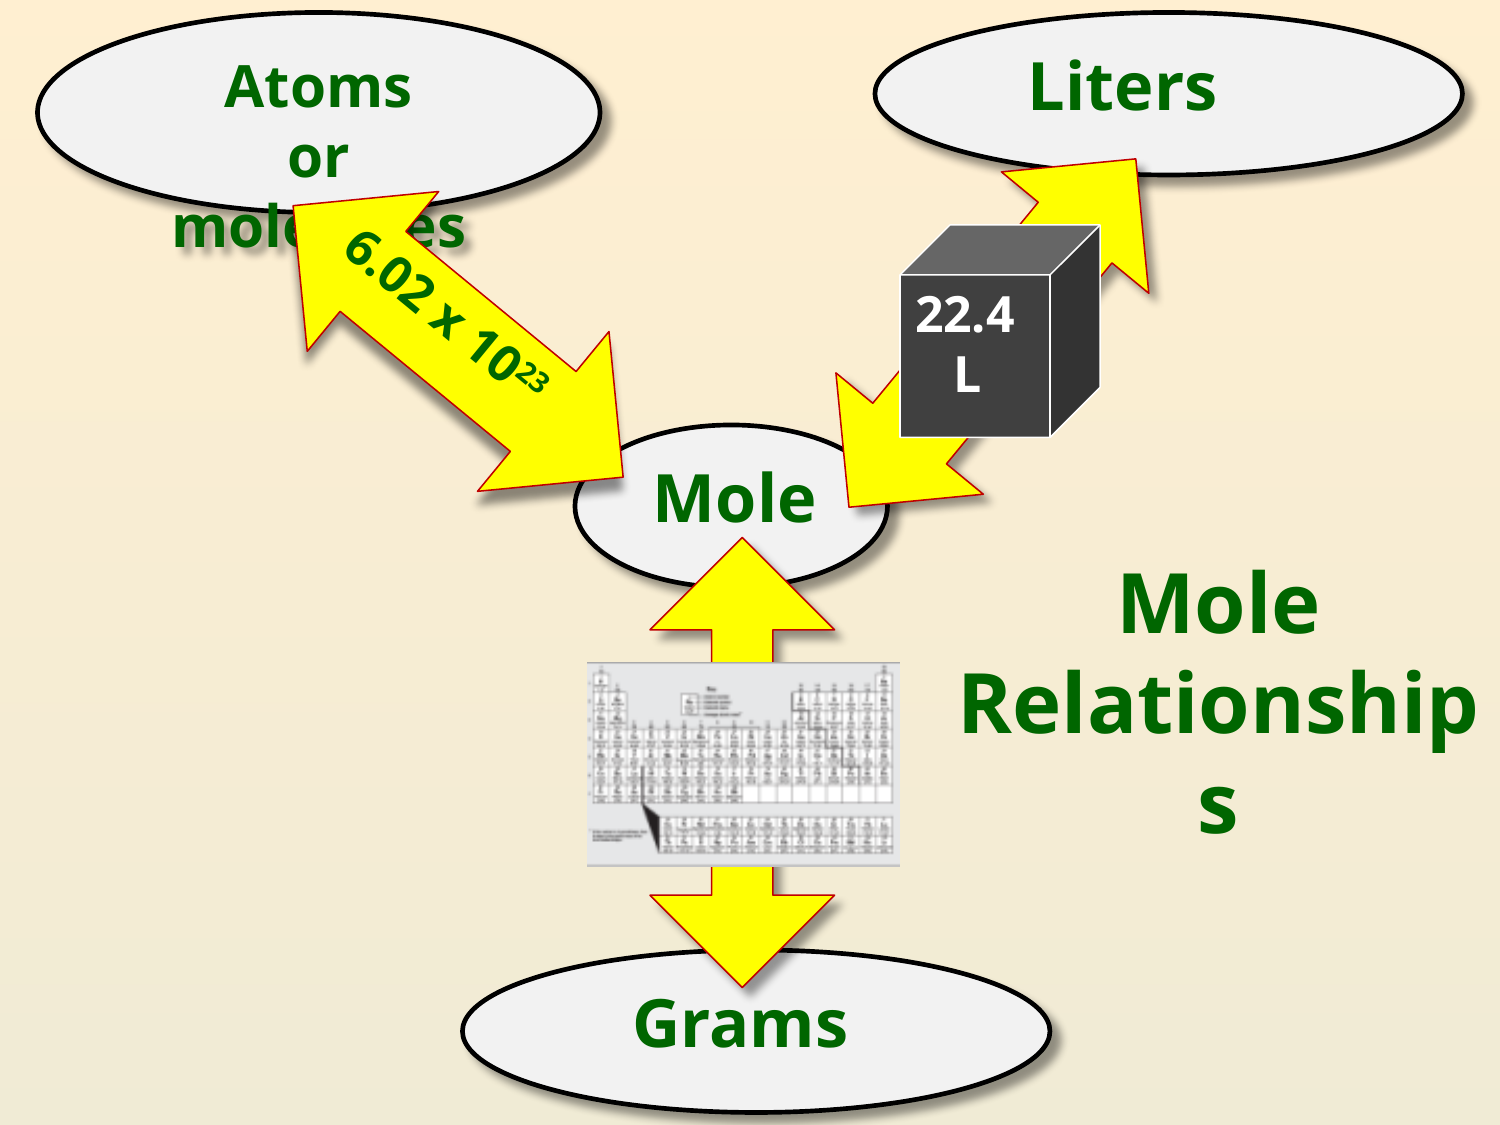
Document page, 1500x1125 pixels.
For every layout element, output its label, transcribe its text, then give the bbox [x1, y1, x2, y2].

text_box Atoms or molecules [37, 12, 601, 213]
text_box 22.4 L [900, 224, 1101, 438]
picture [587, 662, 901, 867]
text_box Mole [574, 424, 886, 585]
text_box Liters [874, 12, 1463, 175]
text_box Grams [462, 951, 1050, 1113]
title Mole Relationships [937, 462, 1500, 938]
text_box 22. 4 L [1001, 158, 1149, 294]
text_box 6.02 x 1023 [293, 191, 624, 492]
text_box Atomic Mass [649, 875, 835, 988]
text_box 22. 4 L [835, 370, 984, 508]
text_box Atomic Mass [649, 537, 835, 660]
